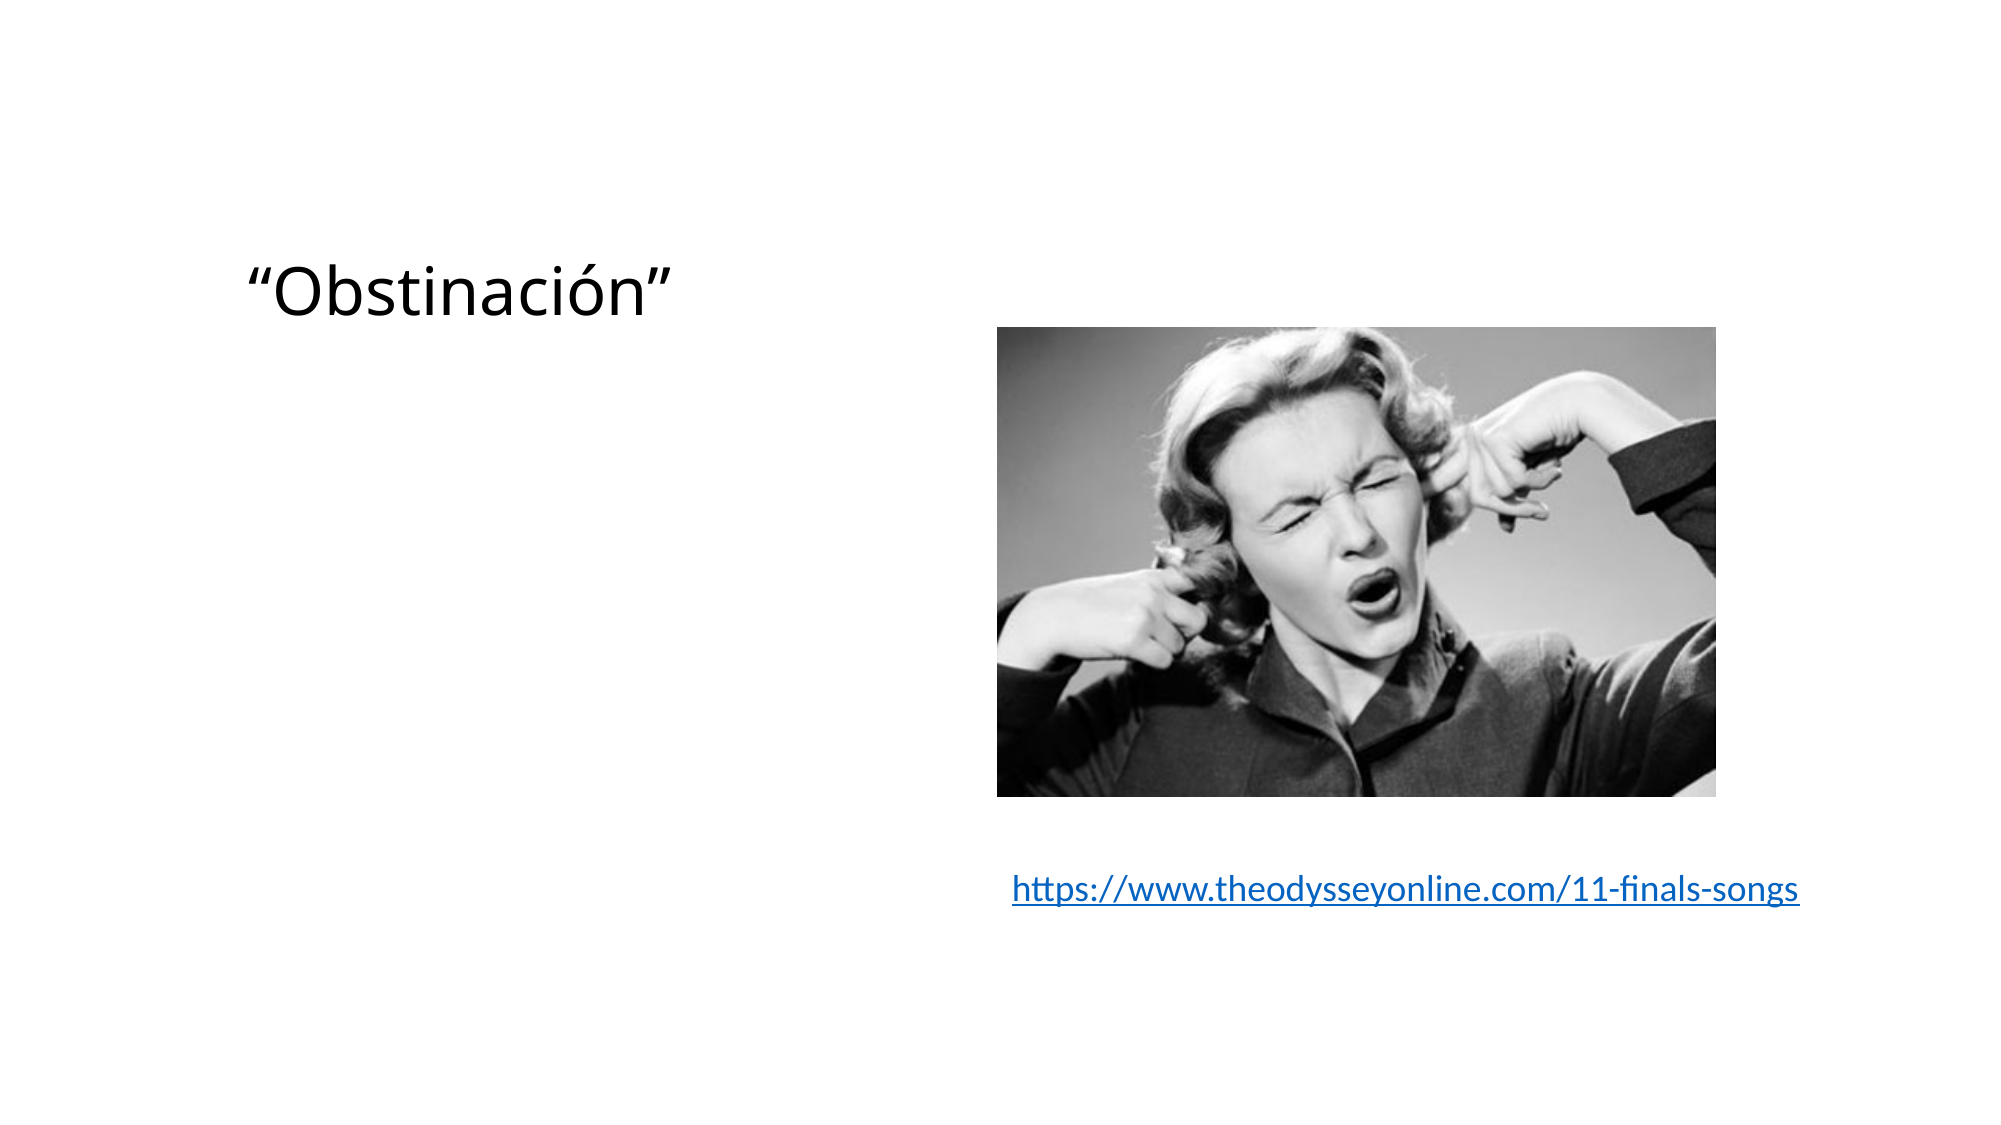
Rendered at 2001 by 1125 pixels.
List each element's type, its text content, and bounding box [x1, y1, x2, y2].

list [997, 327, 1716, 797]
text_box https://www.theodysseyonline.com/11-finals-songs [997, 856, 1830, 917]
title “Obstinación” [137, 75, 783, 338]
